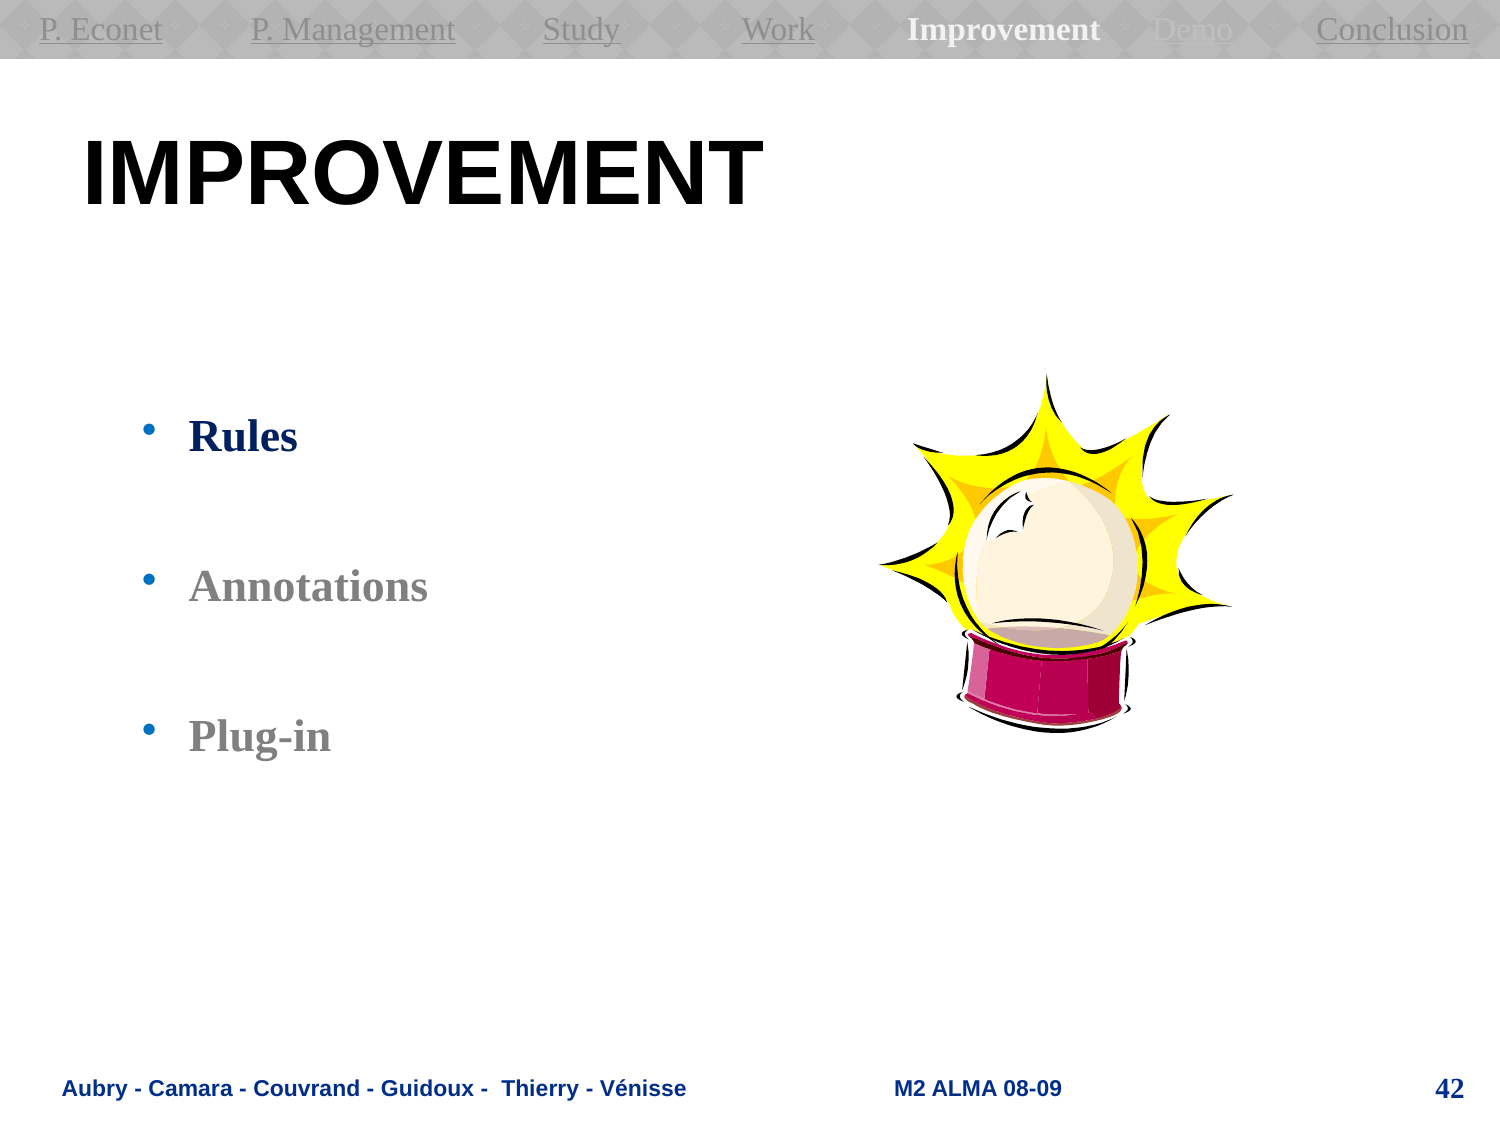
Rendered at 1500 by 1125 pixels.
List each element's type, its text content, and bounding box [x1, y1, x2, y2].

list Rules Annotations Plug-in [128, 316, 1102, 926]
title improvement [75, 105, 1263, 223]
picture [878, 374, 1235, 760]
footer Aubry - Camara - Couvrand - Guidoux - Thierry - Vénisse M2 ALMA 08-09 [46, 1066, 1231, 1102]
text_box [22, 0, 1486, 56]
slide_number 42 [1368, 1066, 1465, 1104]
